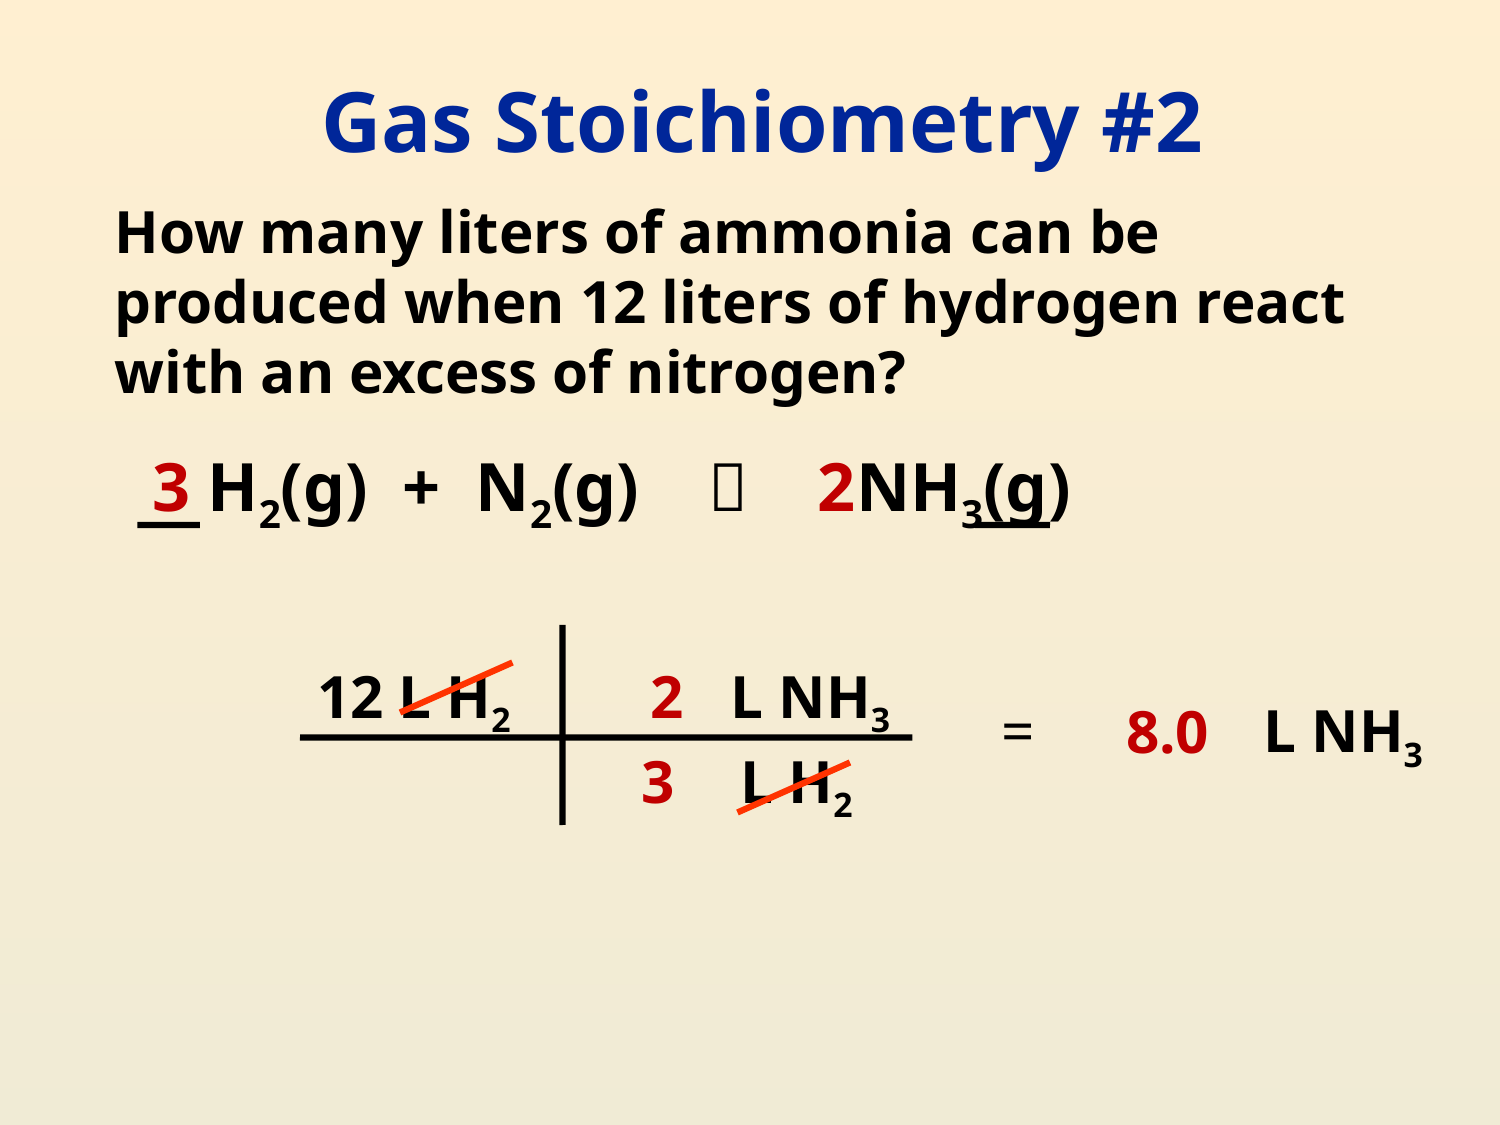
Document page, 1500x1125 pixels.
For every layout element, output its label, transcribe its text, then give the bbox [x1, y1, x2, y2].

text_box 2 [635, 652, 699, 738]
text_box 3 H2(g) + N2(g)  2NH3(g) [137, 437, 1313, 544]
text_box L H2 [725, 747, 868, 832]
text_box 12 L H2 [302, 652, 526, 737]
title Gas Stoichiometry #2 [124, 49, 1401, 187]
text_box = L NH3 [971, 686, 1454, 782]
text_box L NH3 [716, 652, 906, 747]
text_box 3 [626, 737, 690, 823]
text_box How many liters of ammonia can be produced when 12 liters of hydrogen react with an excess of nitrogen? [99, 187, 1403, 413]
text_box 8.0 [1111, 687, 1238, 773]
text_box 12 L H2 [302, 738, 526, 747]
